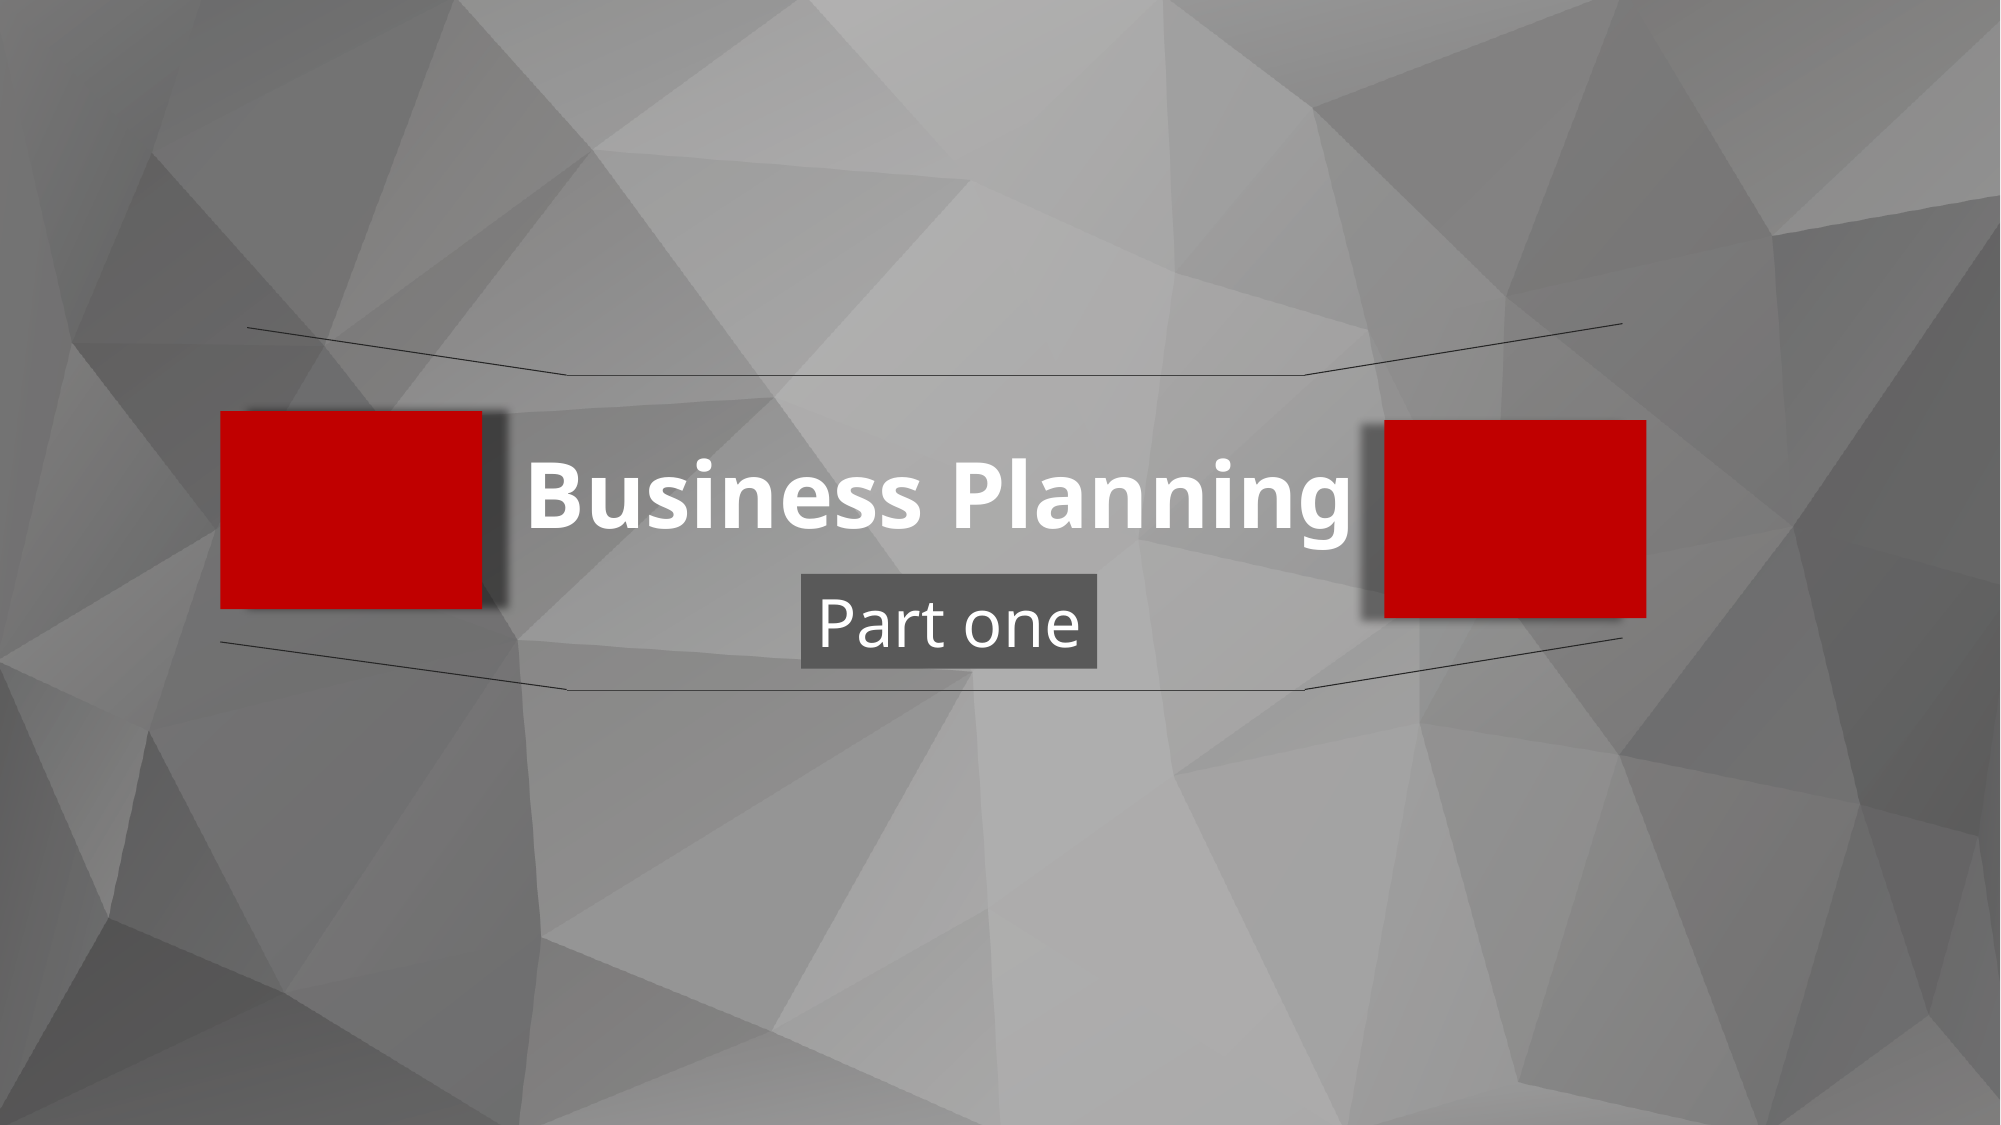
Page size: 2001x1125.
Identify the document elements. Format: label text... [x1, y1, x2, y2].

text_box Business Planning [508, 429, 1355, 555]
text_box [1383, 419, 1647, 619]
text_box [220, 641, 567, 690]
text_box Part one [801, 573, 1098, 669]
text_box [1304, 637, 1623, 690]
picture [0, 0, 2001, 1125]
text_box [247, 323, 1623, 376]
text_box [219, 410, 483, 610]
